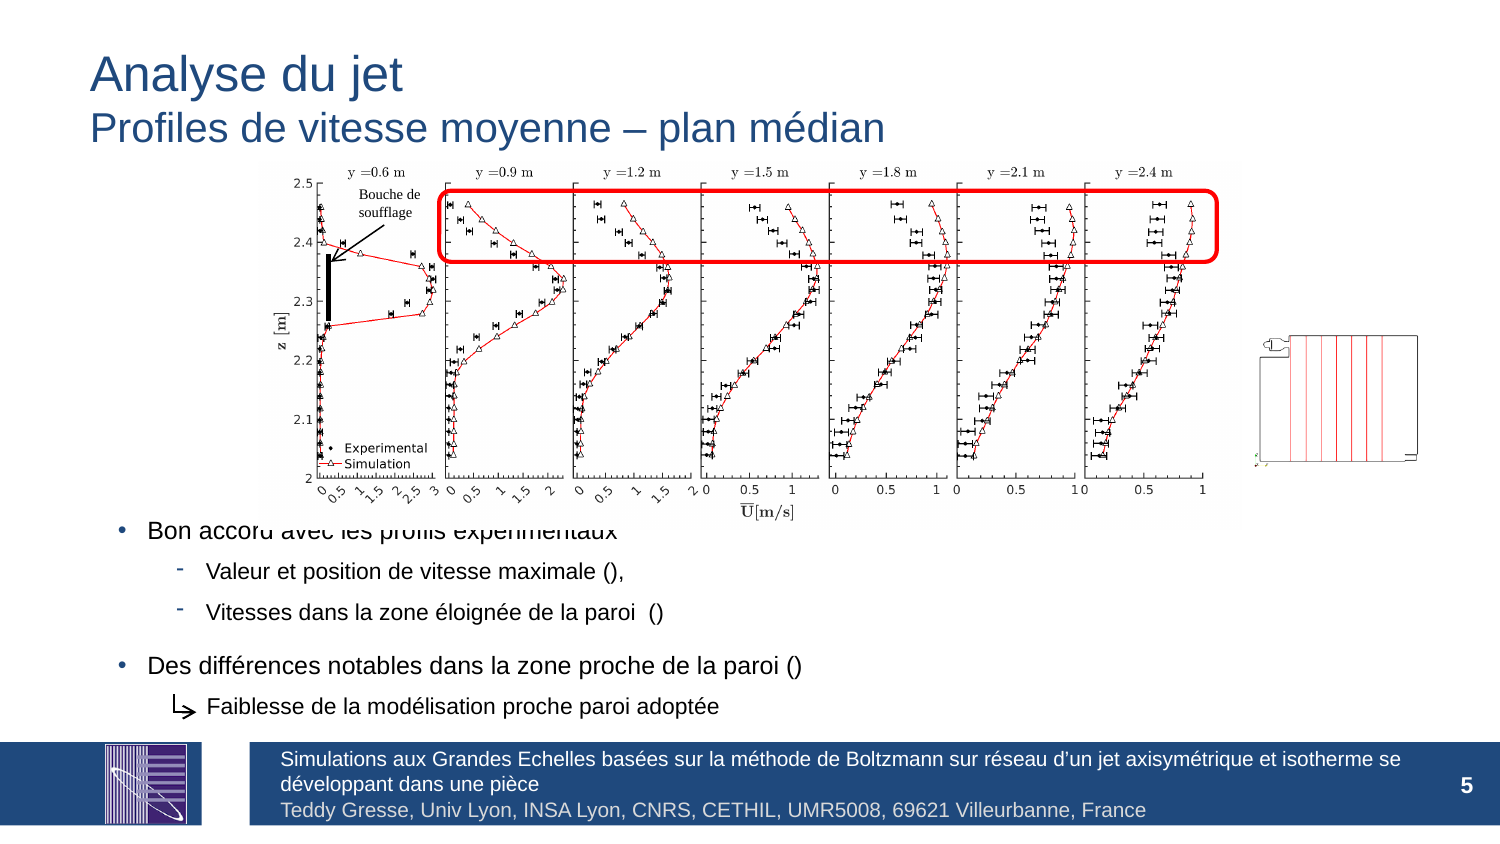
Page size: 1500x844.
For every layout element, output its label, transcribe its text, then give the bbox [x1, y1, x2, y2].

title Analyse du jet Profiles de vitesse moyenne – plan médian [75, 33, 1425, 133]
text_box Teddy Gresse, Univ Lyon, INSA Lyon, CNRS, CETHIL, UMR5008, 69621 Villeurbanne, France [265, 789, 1471, 825]
picture [105, 744, 187, 824]
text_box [258, 160, 1419, 530]
text_box Simulations aux Grandes Echelles basées sur la méthode de Boltzmann sur réseau d’un jet axisymétrique et isotherme se développant dans une pièce [265, 752, 1471, 788]
text_box 5 [1445, 763, 1478, 806]
